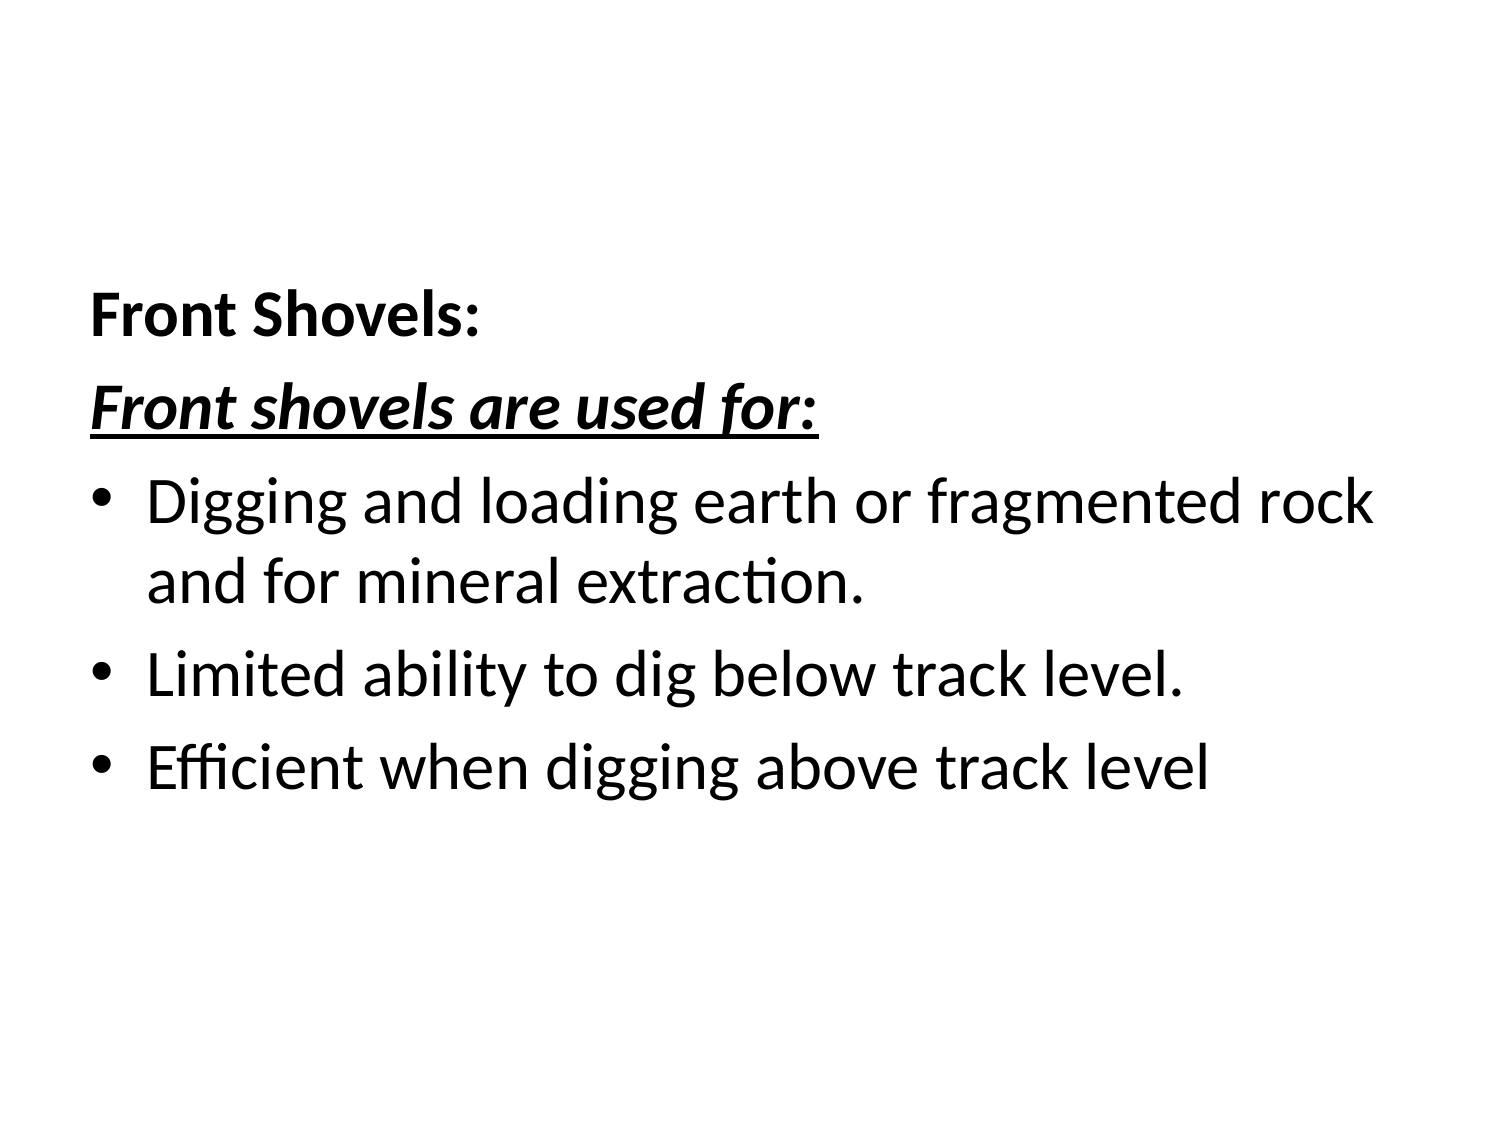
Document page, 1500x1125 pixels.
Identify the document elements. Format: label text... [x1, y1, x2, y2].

list Front Shovels: Front shovels are used for: Digging and loading earth or fragmented rock and for mineral extraction. Limited ability to dig below track level. Efficient when digging above track level [75, 262, 1425, 1005]
